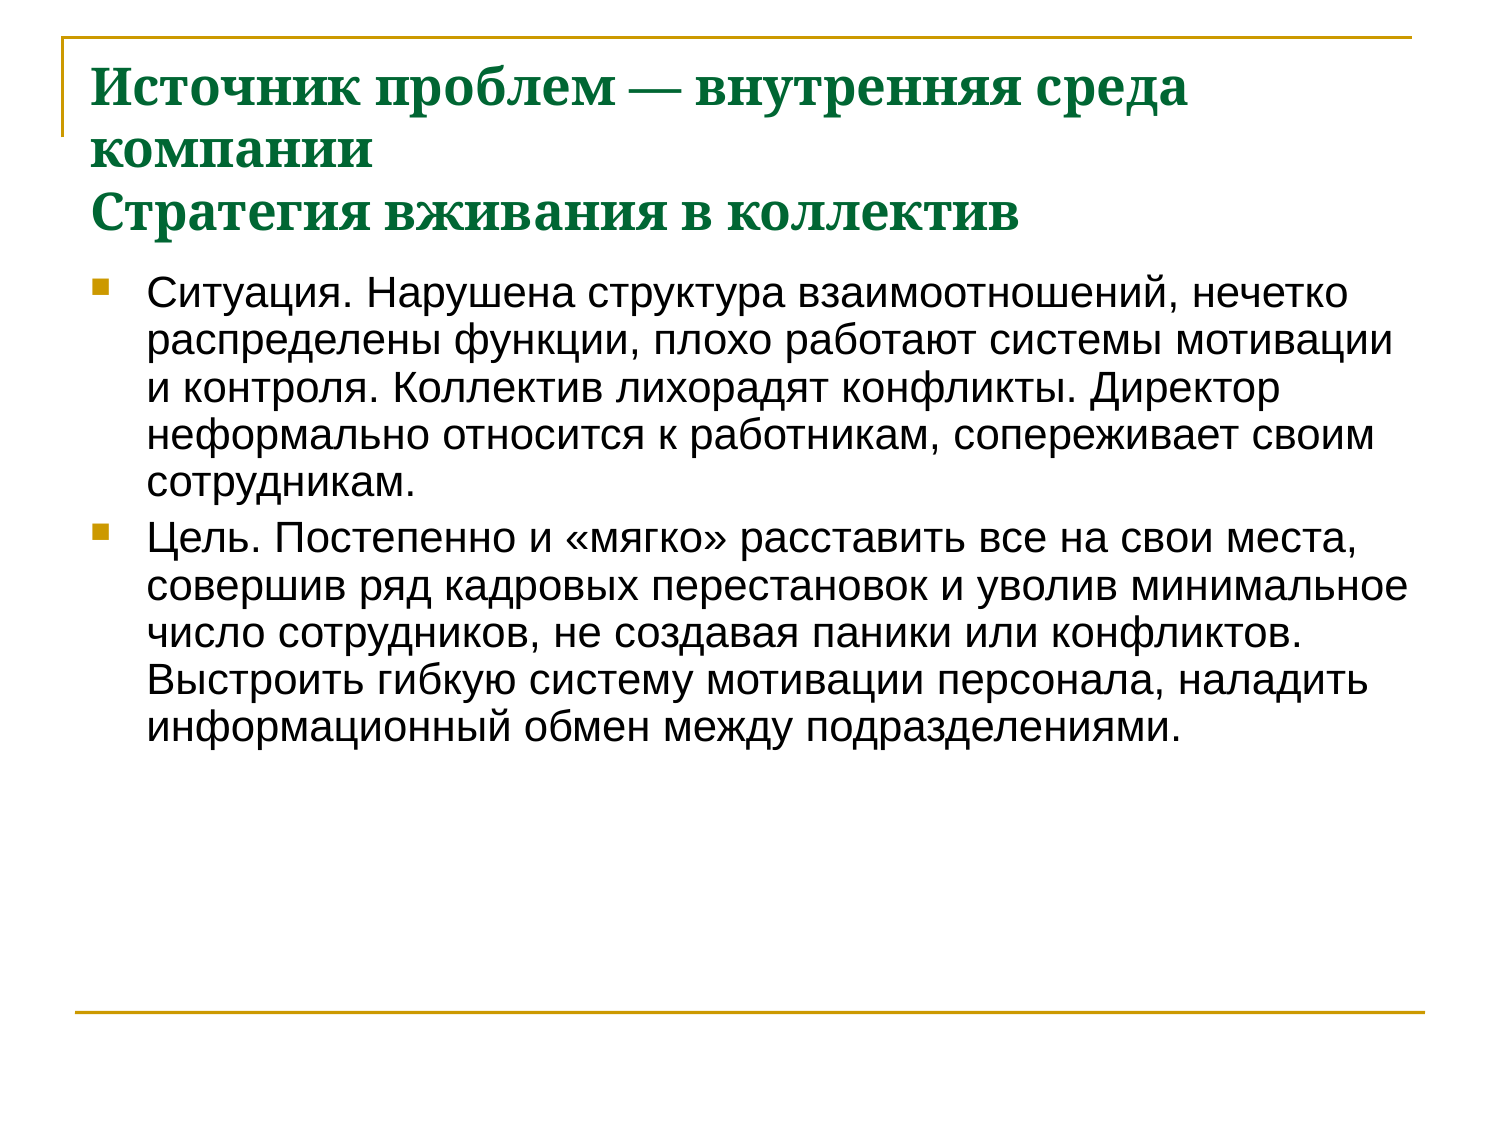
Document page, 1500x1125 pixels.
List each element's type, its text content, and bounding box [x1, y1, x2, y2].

list Ситуация. Нарушена структура взаимоотношений, нечетко распределены функции, плохо работают системы мотивации и контроля. Коллектив лихорадят конфликты. Директор неформально относится к работникам, сопереживает своим сотрудникам. Цель. Постепенно и «мягко» расставить все на свои места, совершив ряд кадровых перестановок и уволив минимальное число сотрудников, не создавая паники или конфликтов. Выстроить гибкую систему мотивации персонала, наладить информационный обмен между подразделениями. [74, 262, 1426, 1006]
title Источник проблем — внутренняя среда компании Стратегия вживания в коллектив [74, 45, 1426, 233]
